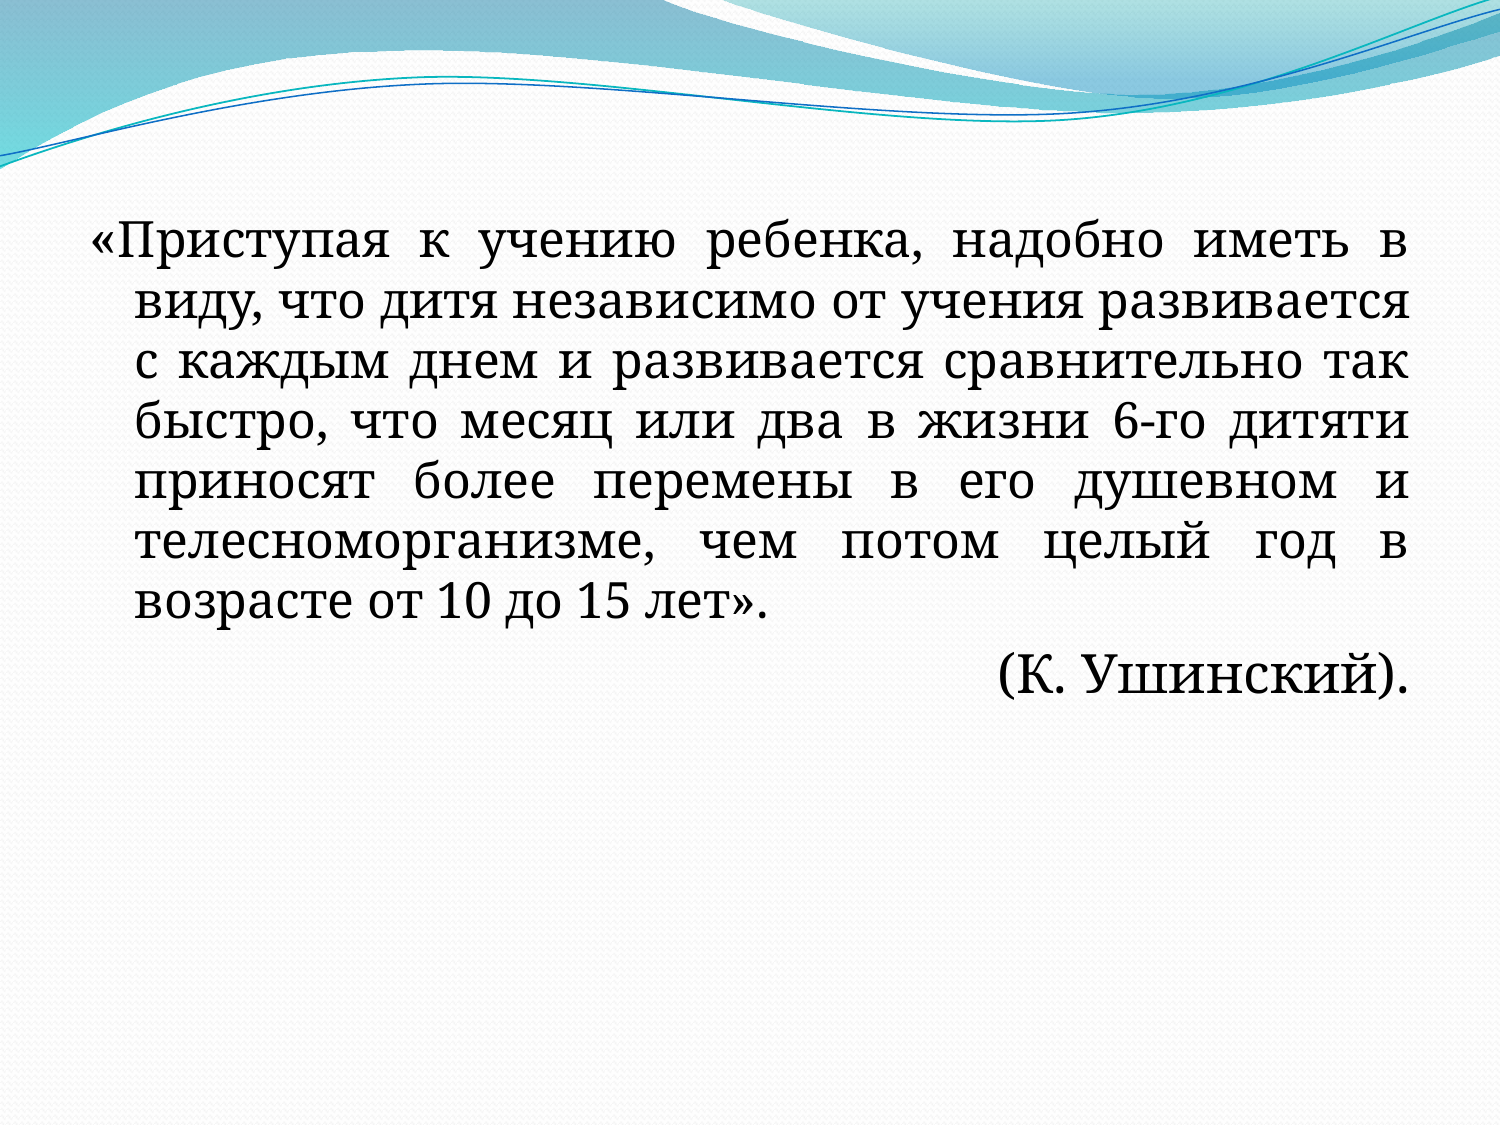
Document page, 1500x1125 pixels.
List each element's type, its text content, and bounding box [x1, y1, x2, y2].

list «Приступая к учению ребенка, надобно иметь в виду, что дитя независимо от учения развивается с каждым днем и развивается сравнительно так быстро, что месяц или два в жизни 6-го дитяти приносят более перемены в его душевном и телесноморганизме, чем потом целый год в возрасте от 10 до 15 лет». (К. Ушинский). [75, 196, 1425, 1038]
